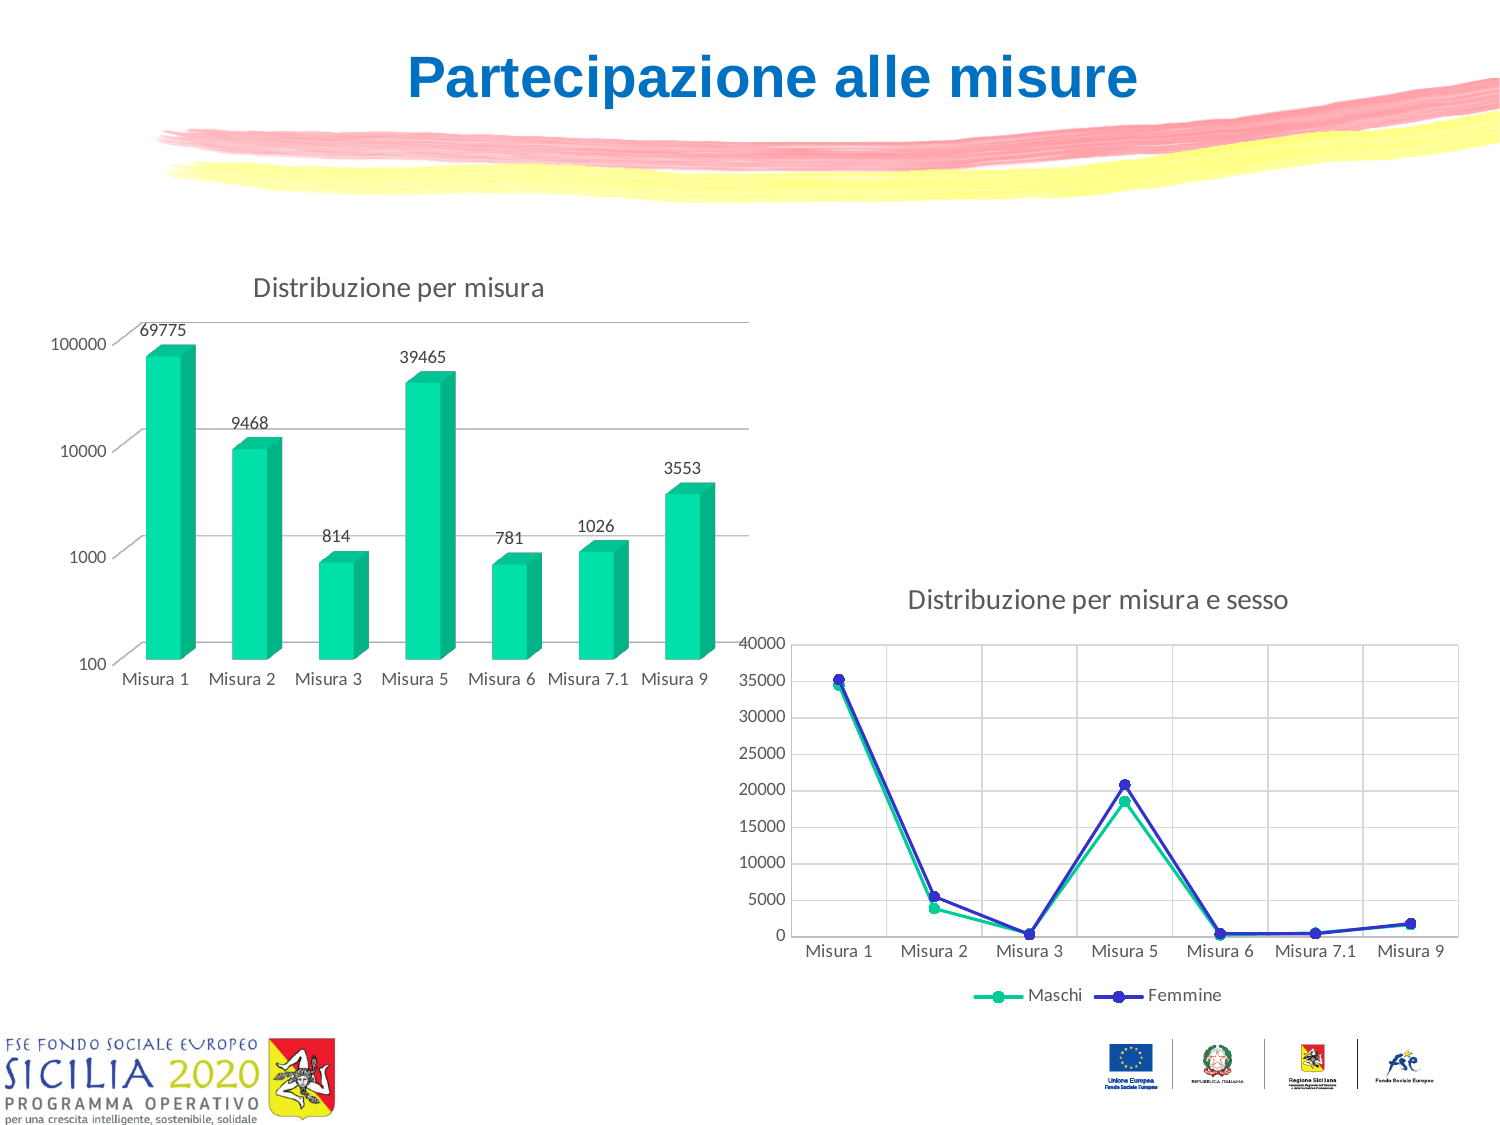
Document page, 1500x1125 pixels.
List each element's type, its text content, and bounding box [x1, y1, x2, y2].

text_box Partecipazione alle misure [47, 36, 1500, 118]
chart [24, 249, 1474, 1013]
picture [0, 1032, 347, 1125]
picture [1080, 1035, 1447, 1106]
picture [100, 78, 1500, 208]
